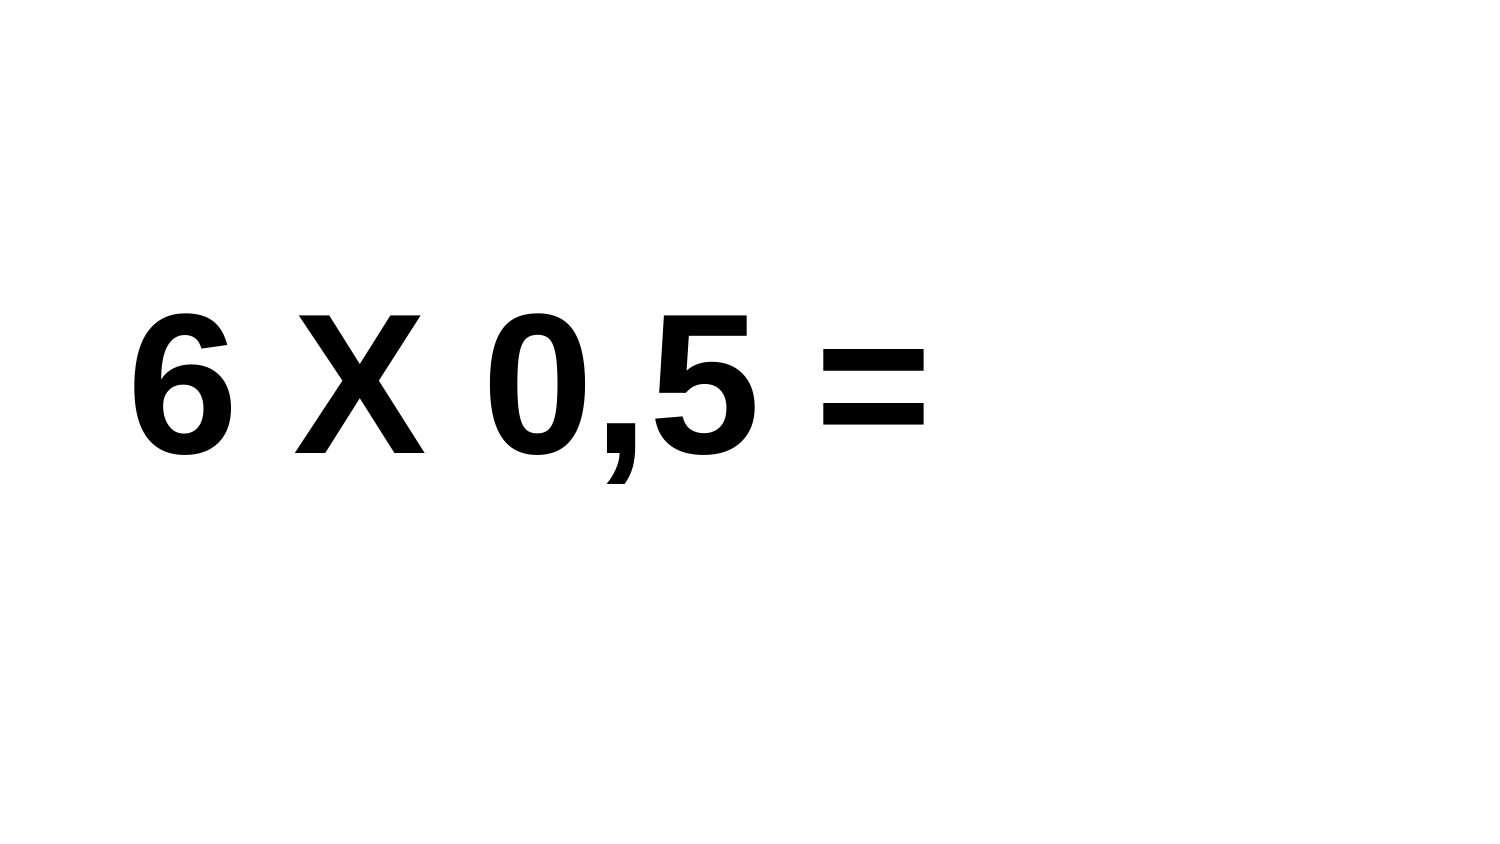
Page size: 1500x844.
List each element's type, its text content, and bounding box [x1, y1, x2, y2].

text_box 6 X 0,5 = [112, 318, 1388, 509]
